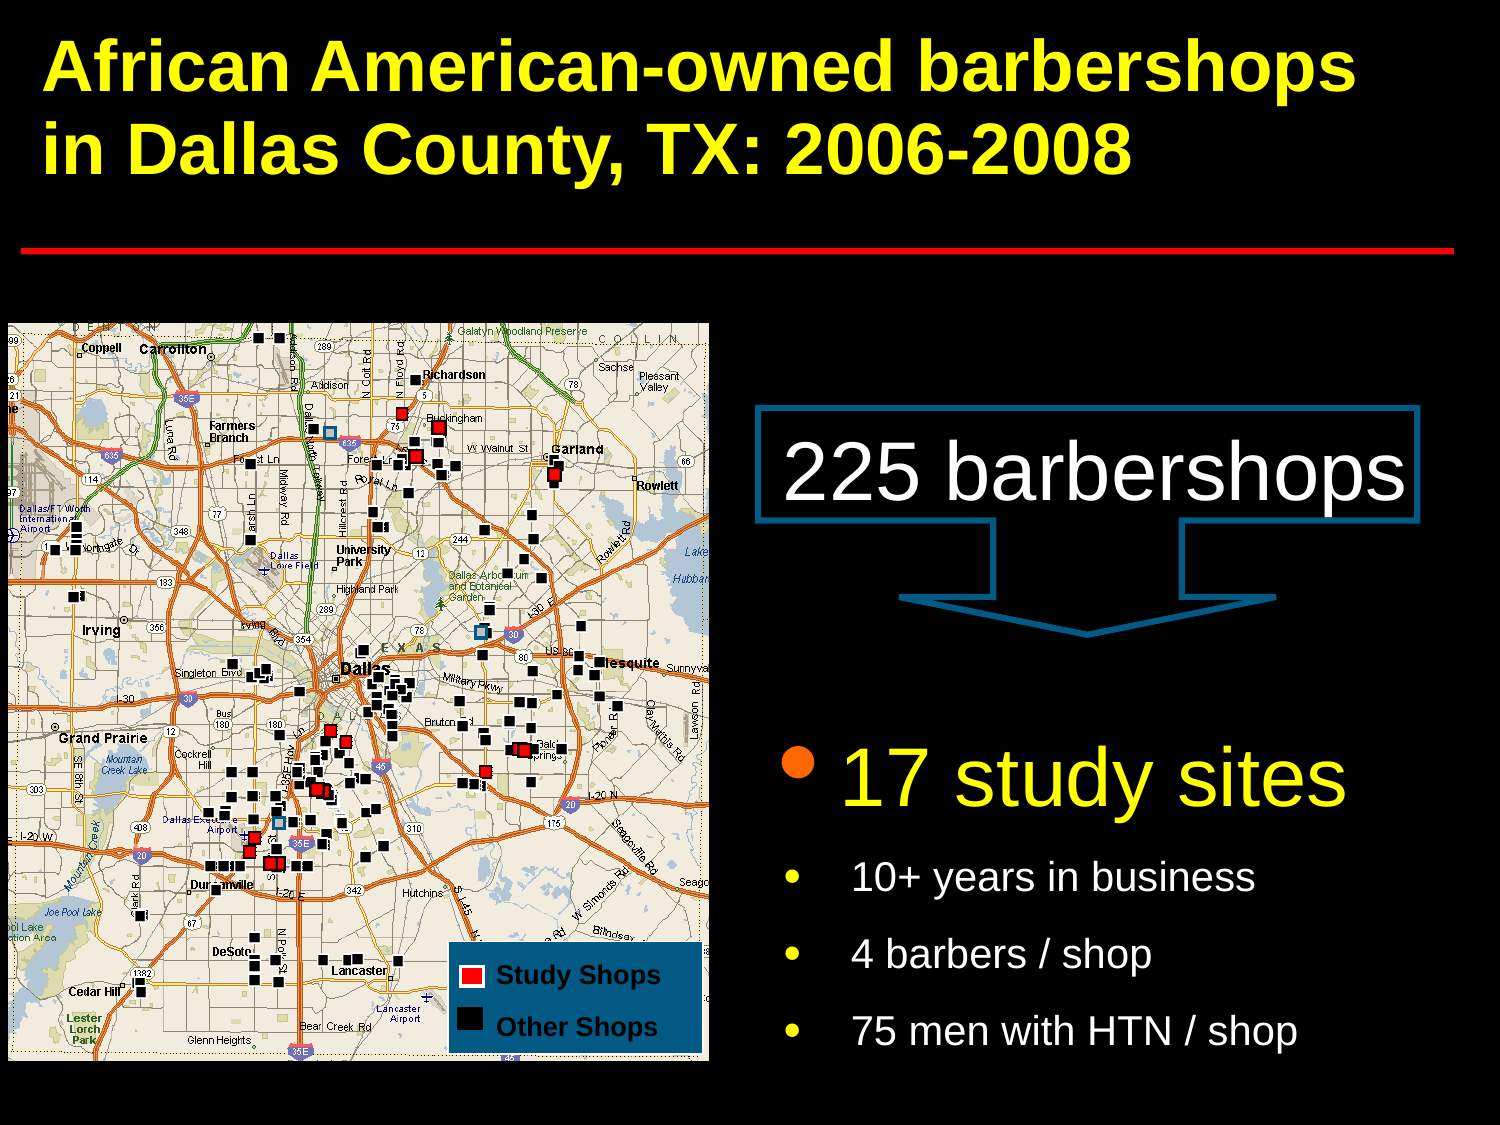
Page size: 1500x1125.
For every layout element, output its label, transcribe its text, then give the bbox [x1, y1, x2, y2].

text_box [8, 322, 709, 1061]
title African American-owned barbershops in Dallas County, TX: 2006-2008 [33, 16, 1469, 114]
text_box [447, 941, 727, 1055]
list 225 barbershops 17 study sites 10+ years in business 4 barbers / shop 75 men with HTN / shop [750, 389, 1441, 1125]
